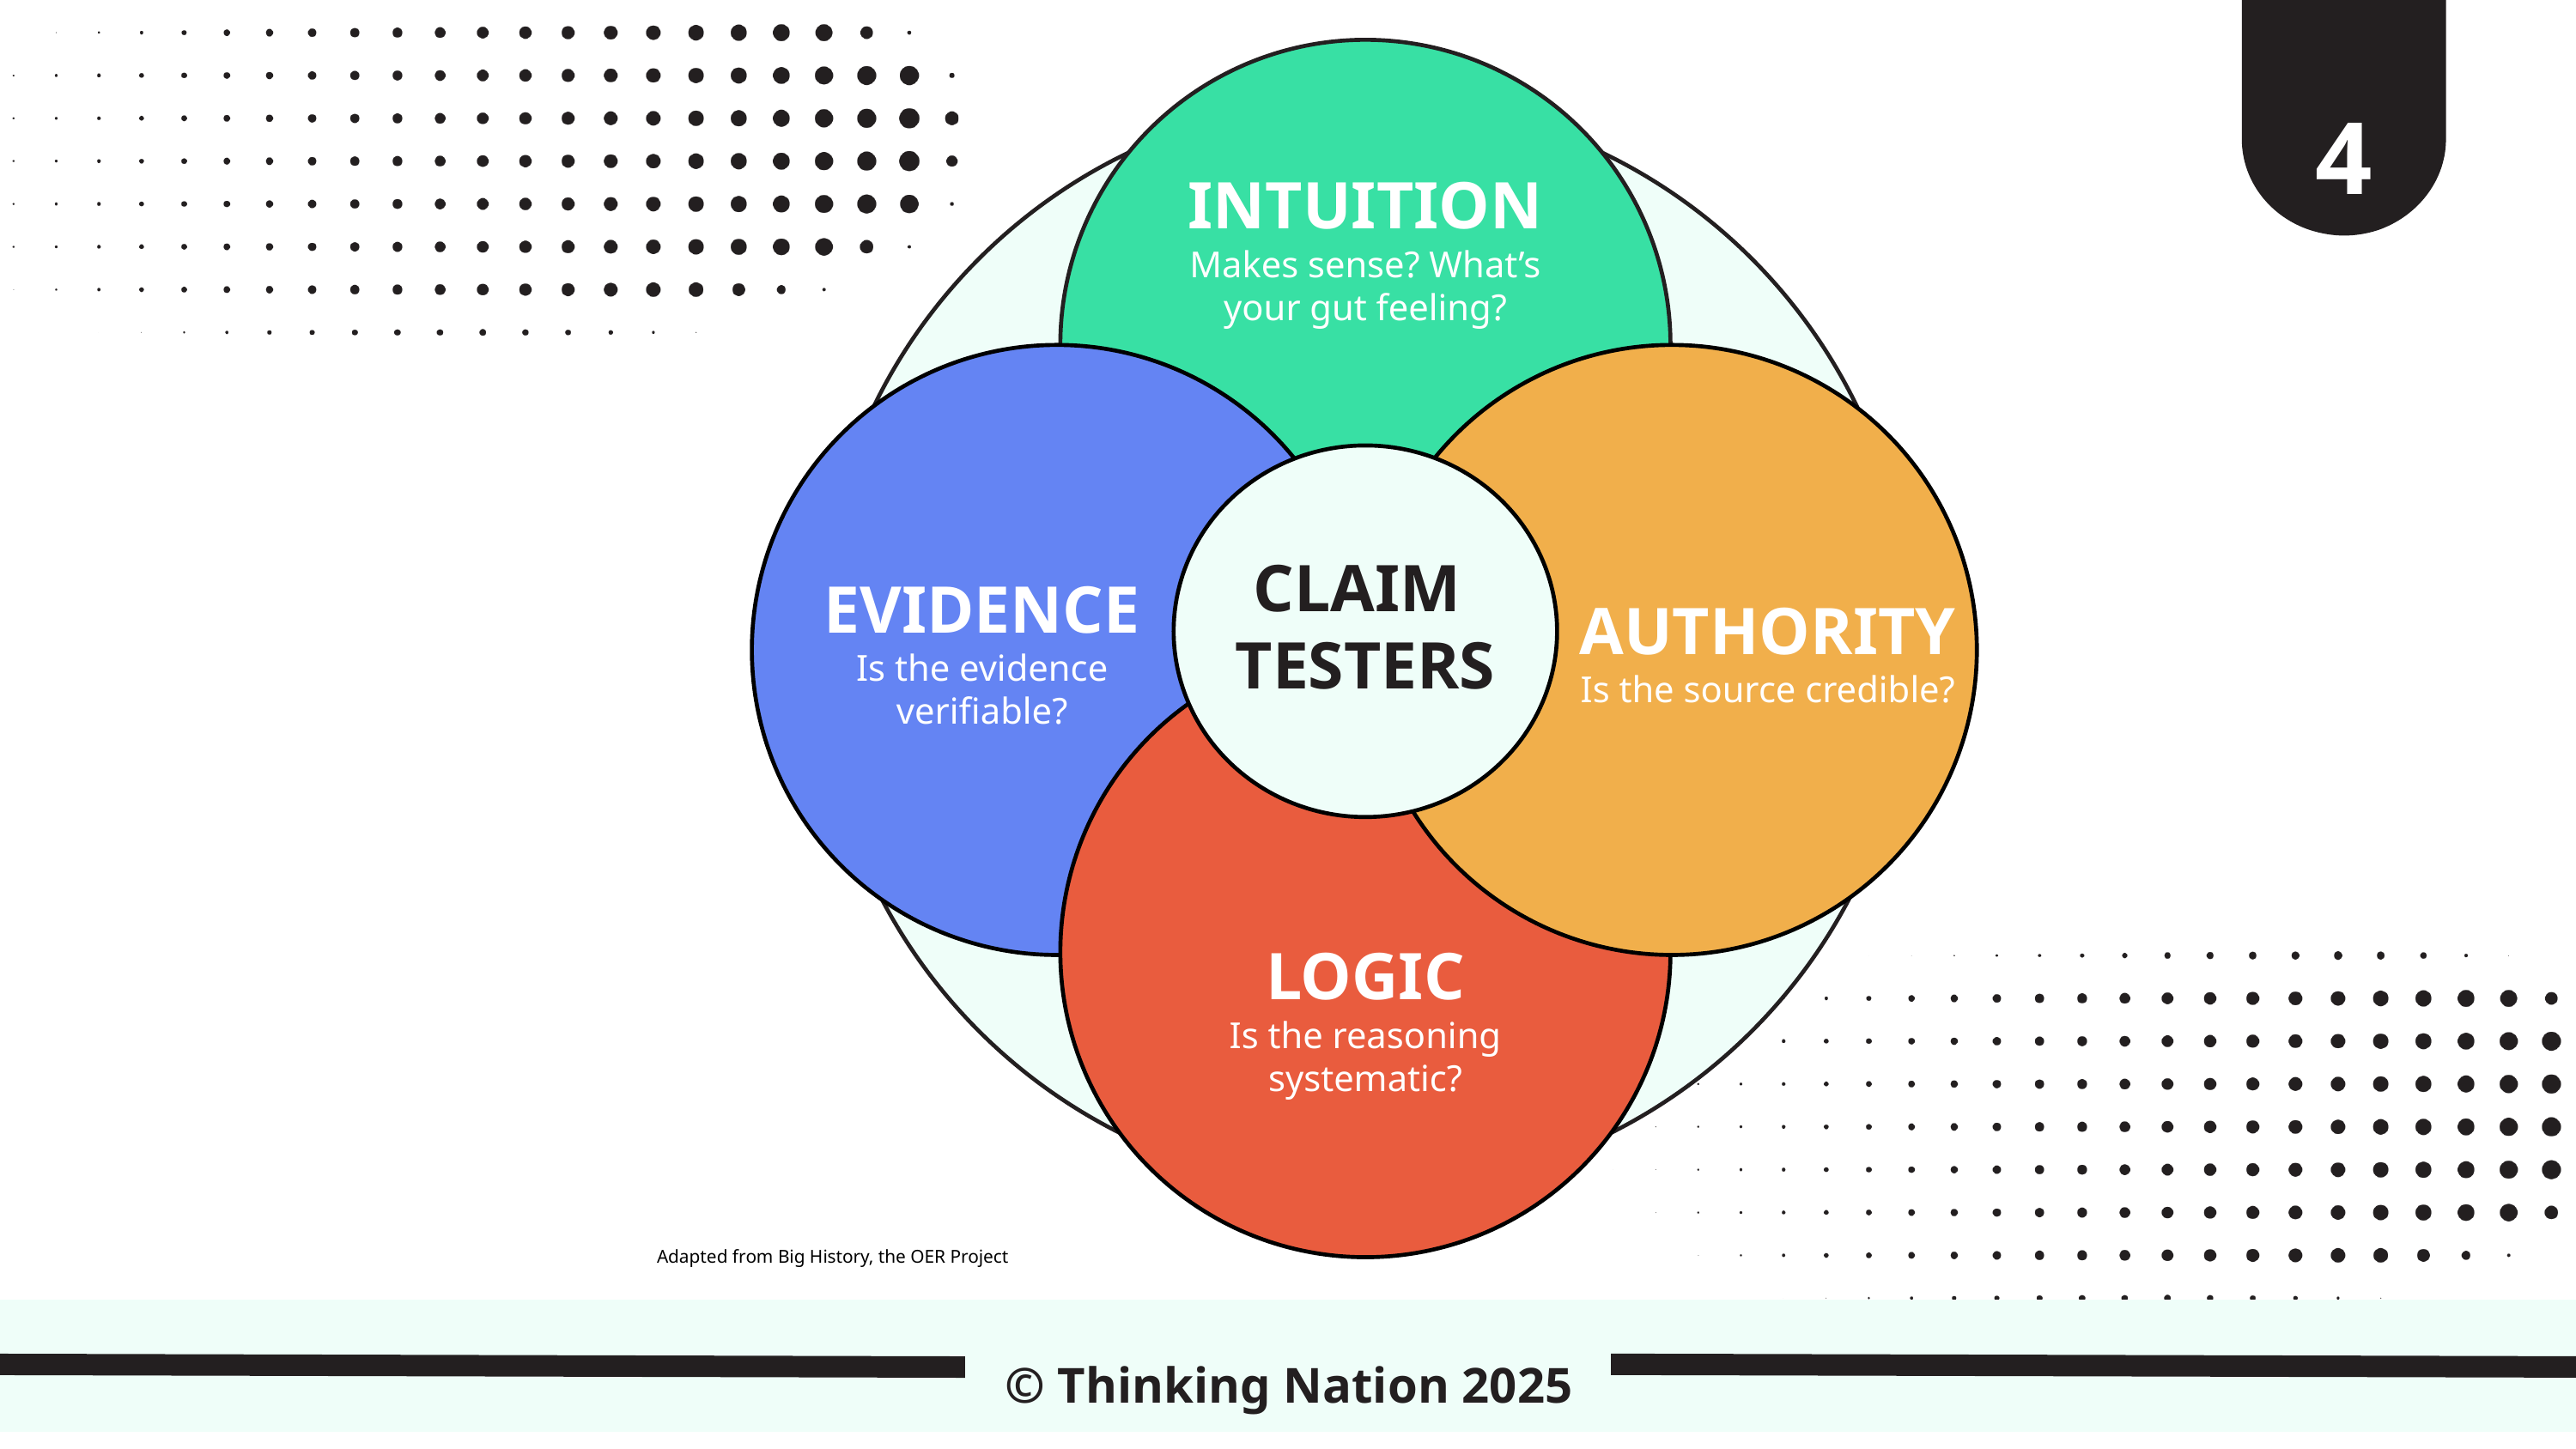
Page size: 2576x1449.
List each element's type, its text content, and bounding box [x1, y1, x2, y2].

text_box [751, 39, 2003, 1258]
text_box [1613, 951, 2576, 1299]
text_box Adapted from Big History, the OER Project [644, 1232, 1175, 1284]
text_box [0, 0, 959, 336]
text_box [2233, 0, 2455, 236]
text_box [0, 1299, 2576, 1433]
